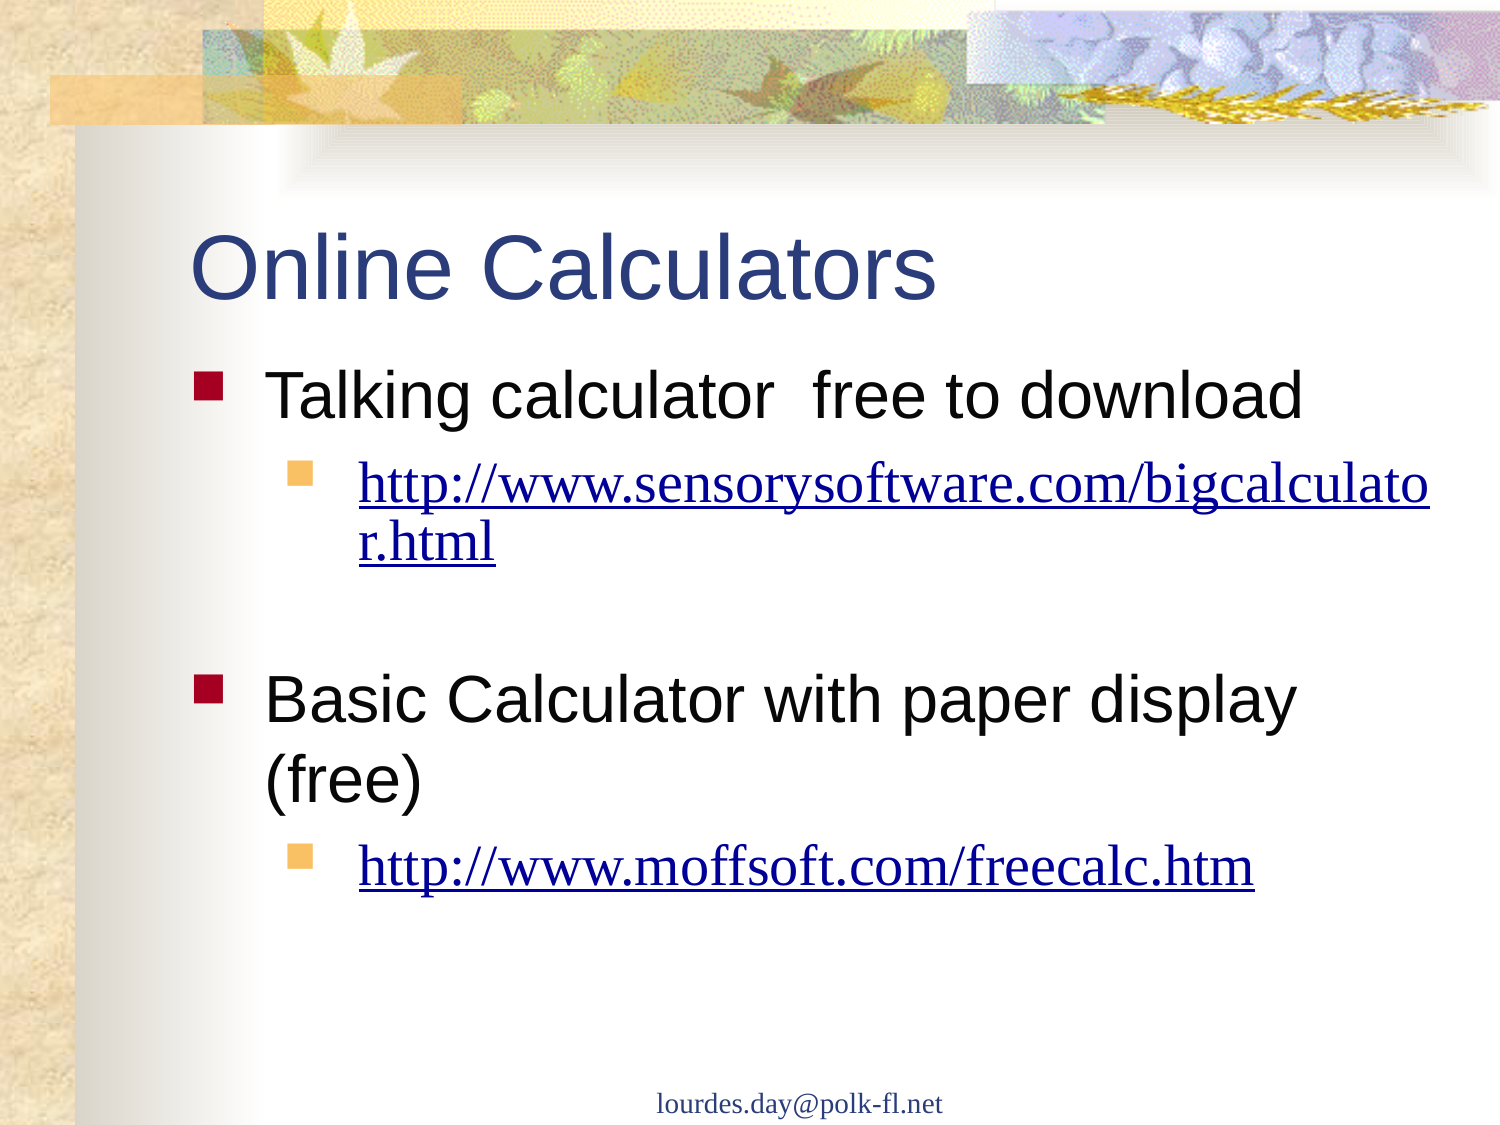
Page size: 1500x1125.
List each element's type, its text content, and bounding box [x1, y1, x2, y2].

title Online Calculators [174, 137, 1451, 326]
picture [0, 0, 1500, 1125]
list Talking calculator free to download http://www.sensorysoftware.com/bigcalculator.html Basic Calculator with paper display (free) http://www.moffsoft.com/freecalc.htm [174, 344, 1451, 1020]
footer lourdes.day@polk-fl.net [562, 1051, 1038, 1125]
